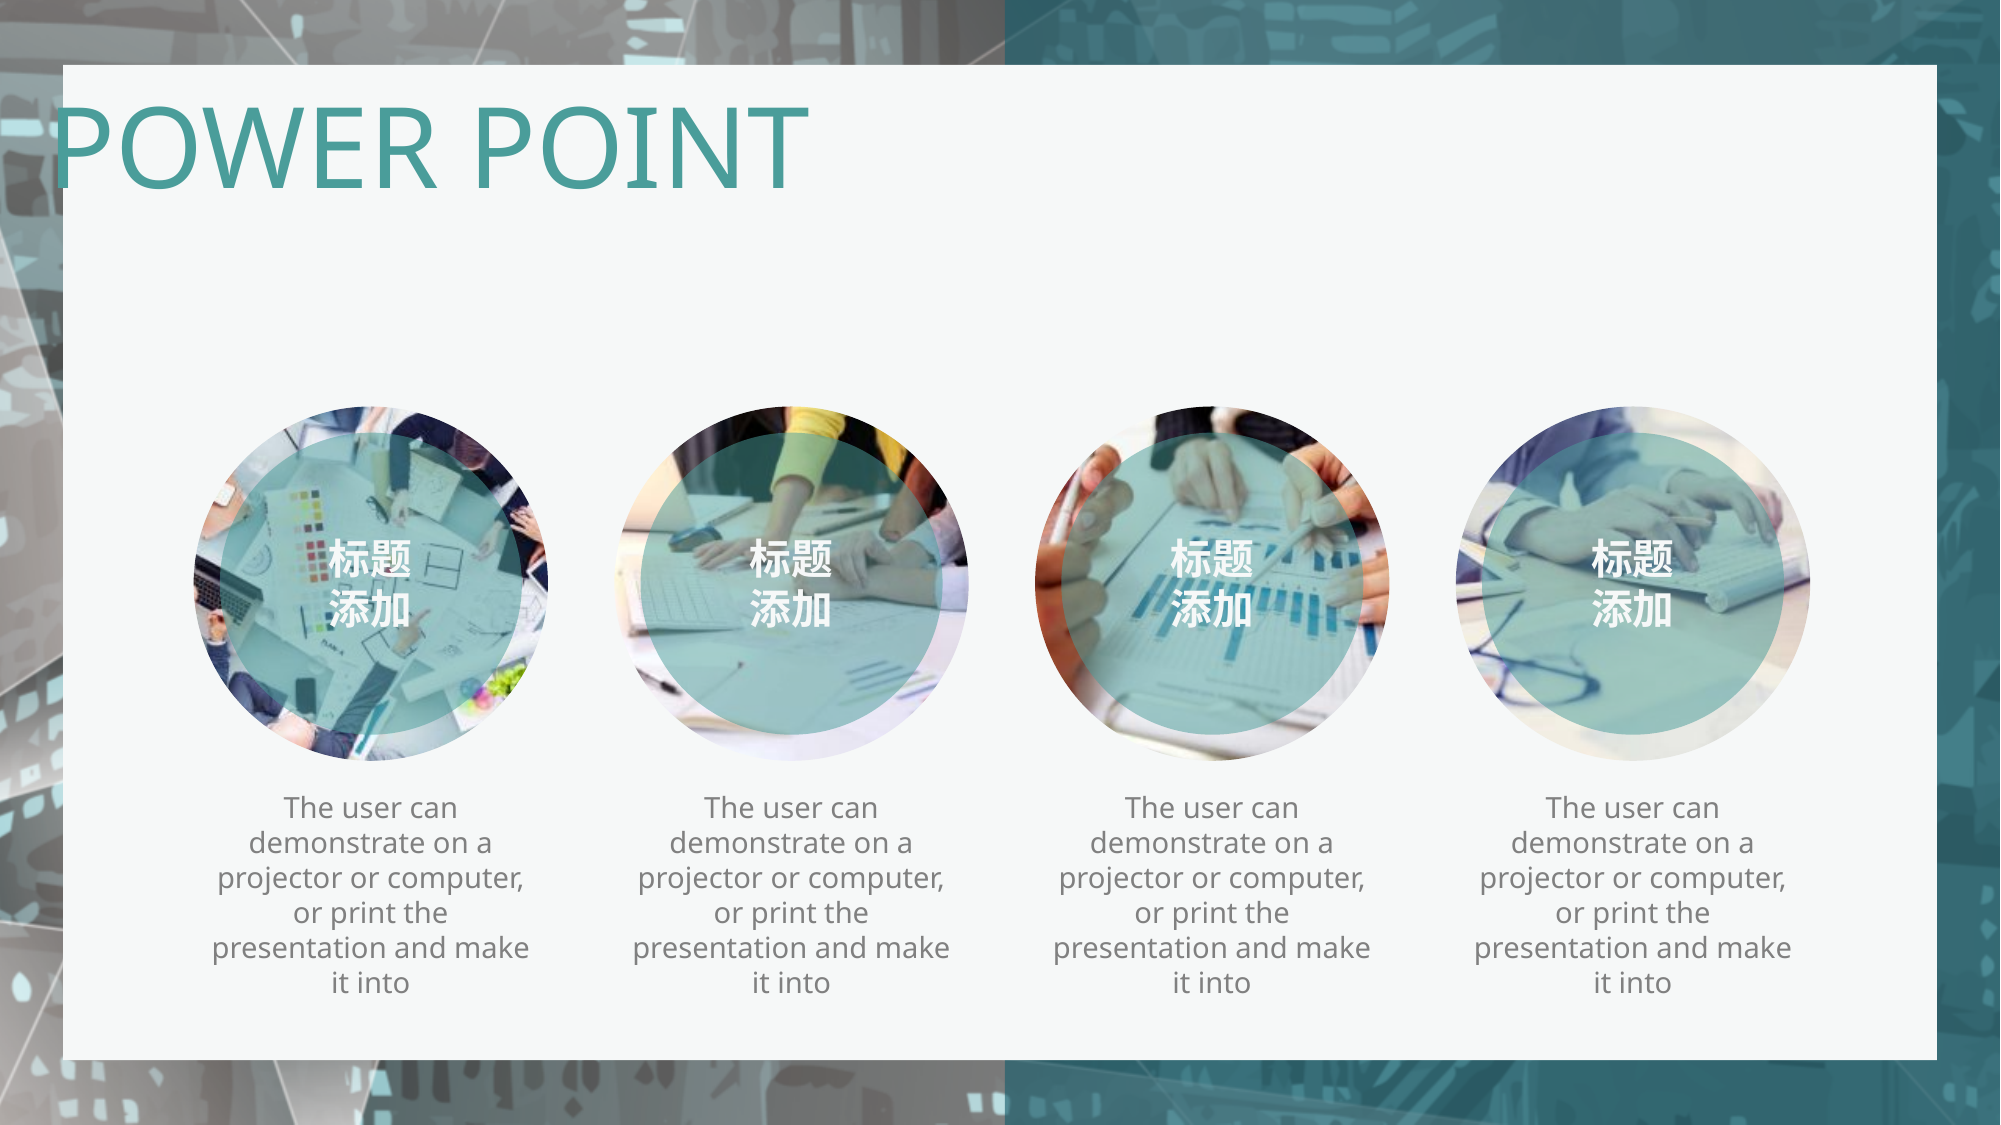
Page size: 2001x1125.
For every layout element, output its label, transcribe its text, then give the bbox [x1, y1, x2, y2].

text_box The user can demonstrate on a projector or computer, or print the presentation and make it into [1035, 781, 1390, 1007]
text_box The user can demonstrate on a projector or computer, or print the presentation and make it into [614, 781, 969, 1007]
text_box The user can demonstrate on a projector or computer, or print the presentation and make it into [1455, 781, 1811, 1007]
picture [0, 0, 1004, 1125]
picture [1035, 406, 1390, 761]
picture [1455, 406, 1811, 761]
picture [614, 406, 969, 761]
text_box The user can demonstrate on a projector or computer, or print the presentation and make it into [193, 781, 548, 1007]
text_box POWER POINT [32, 68, 826, 219]
picture [193, 406, 548, 761]
